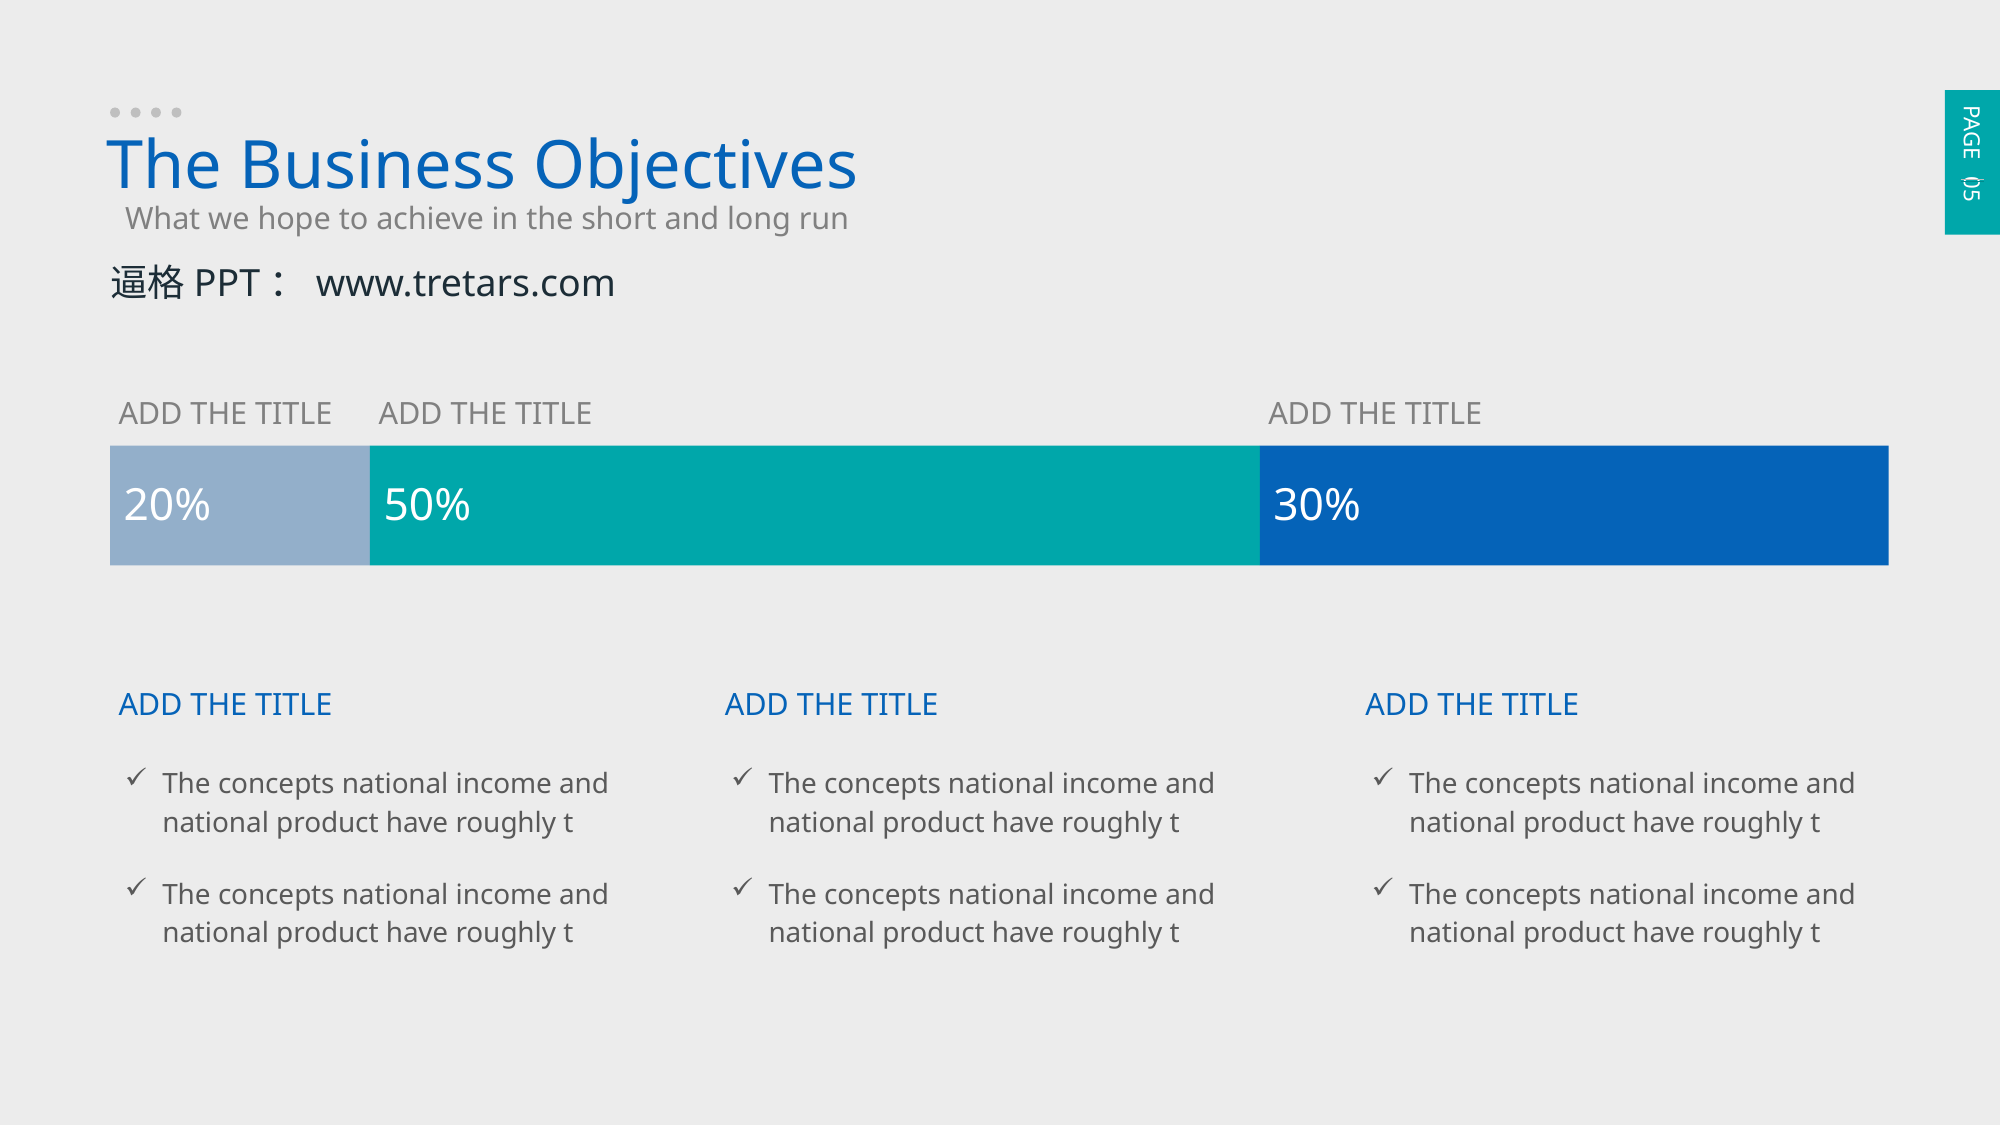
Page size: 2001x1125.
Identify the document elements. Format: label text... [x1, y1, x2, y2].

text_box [110, 677, 677, 957]
text_box The Business Objectives [91, 114, 875, 210]
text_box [369, 386, 1259, 566]
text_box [716, 677, 1284, 957]
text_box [1944, 90, 2000, 235]
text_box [1356, 677, 1925, 957]
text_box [1259, 386, 1889, 566]
text_box What we hope to achieve in the short and long run [110, 191, 864, 244]
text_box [110, 386, 369, 566]
text_box 逼格PPT：www.tretars.com [95, 251, 631, 312]
